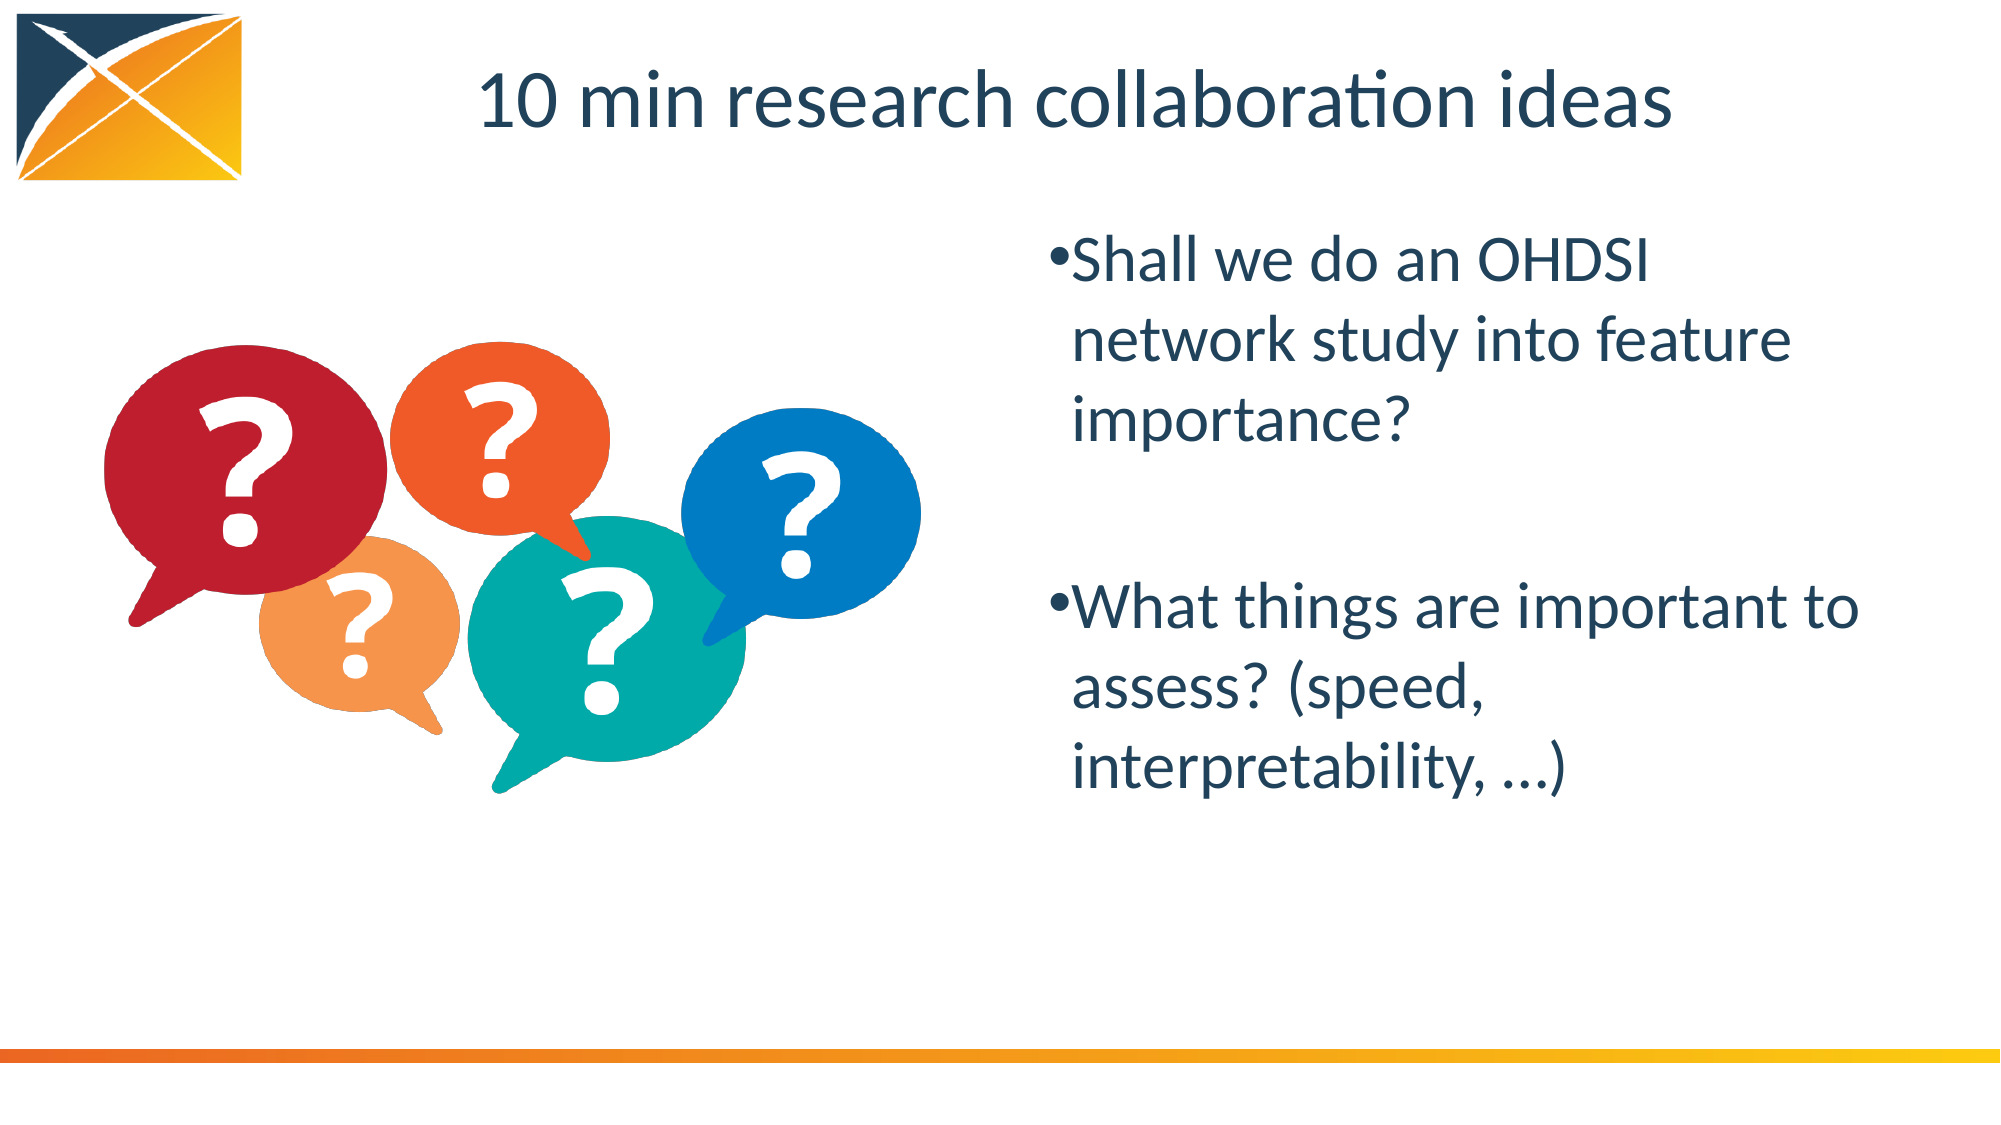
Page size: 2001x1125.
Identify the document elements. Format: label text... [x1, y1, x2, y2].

title 10 min research collaboration ideas [249, 24, 1900, 163]
list Shall we do an OHDSI network study into feature importance? What things are important to assess? (speed, interpretability, …) [999, 200, 1900, 1005]
picture [0, 0, 274, 200]
picture [99, 314, 934, 811]
